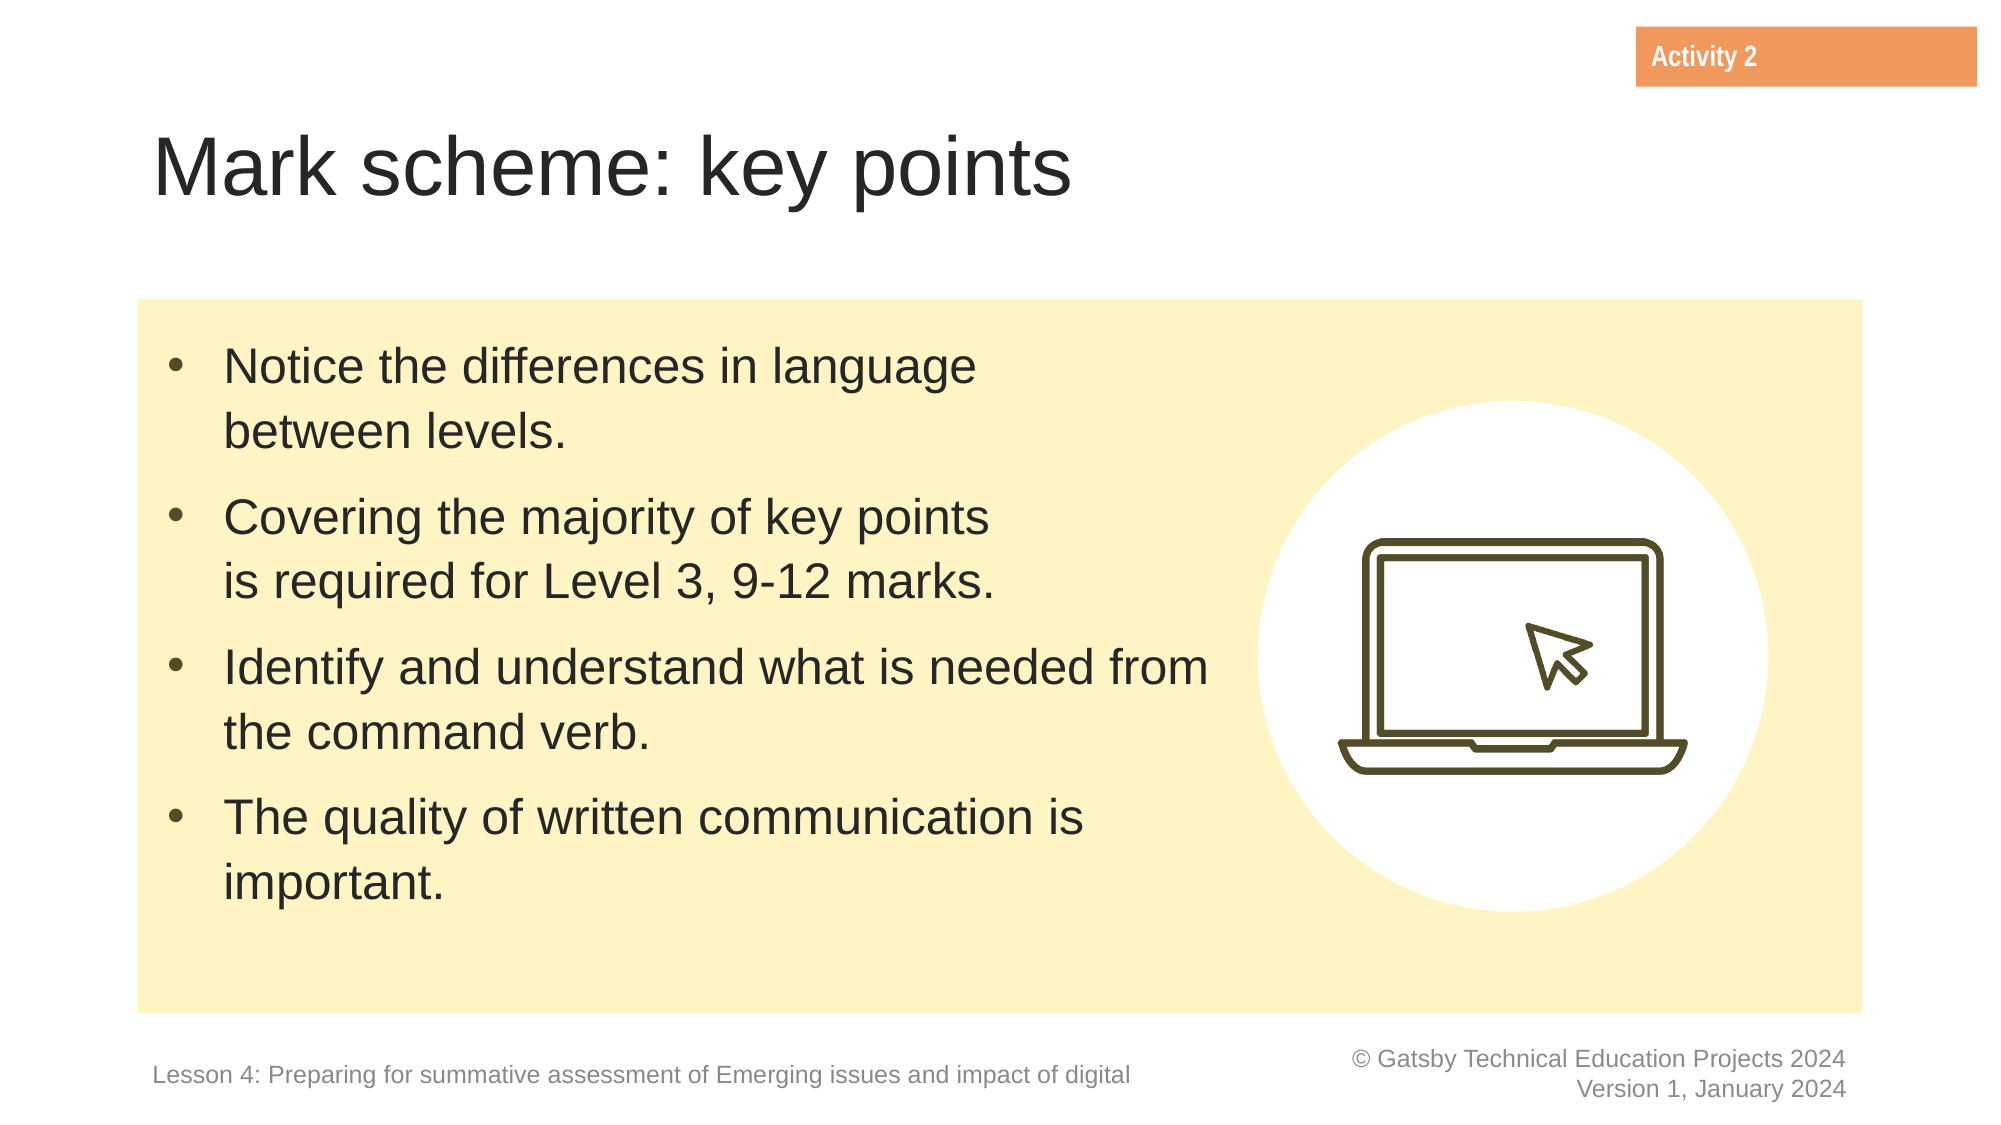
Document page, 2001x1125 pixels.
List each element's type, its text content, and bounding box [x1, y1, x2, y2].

list Notice the differences in language between levels. Covering the majority of key points is required for Level 3, 9-12 marks. Identify and understand what is needed from the command verb. The quality of written communication is important. [137, 299, 1863, 1014]
list Activity 2 [1636, 26, 1978, 87]
picture [1337, 538, 1688, 775]
title Mark scheme: key points [137, 59, 1863, 278]
list Lesson 4: Preparing for summative assessment of Emerging issues and impact of digital [137, 1042, 1614, 1103]
text_box [1253, 396, 1773, 916]
